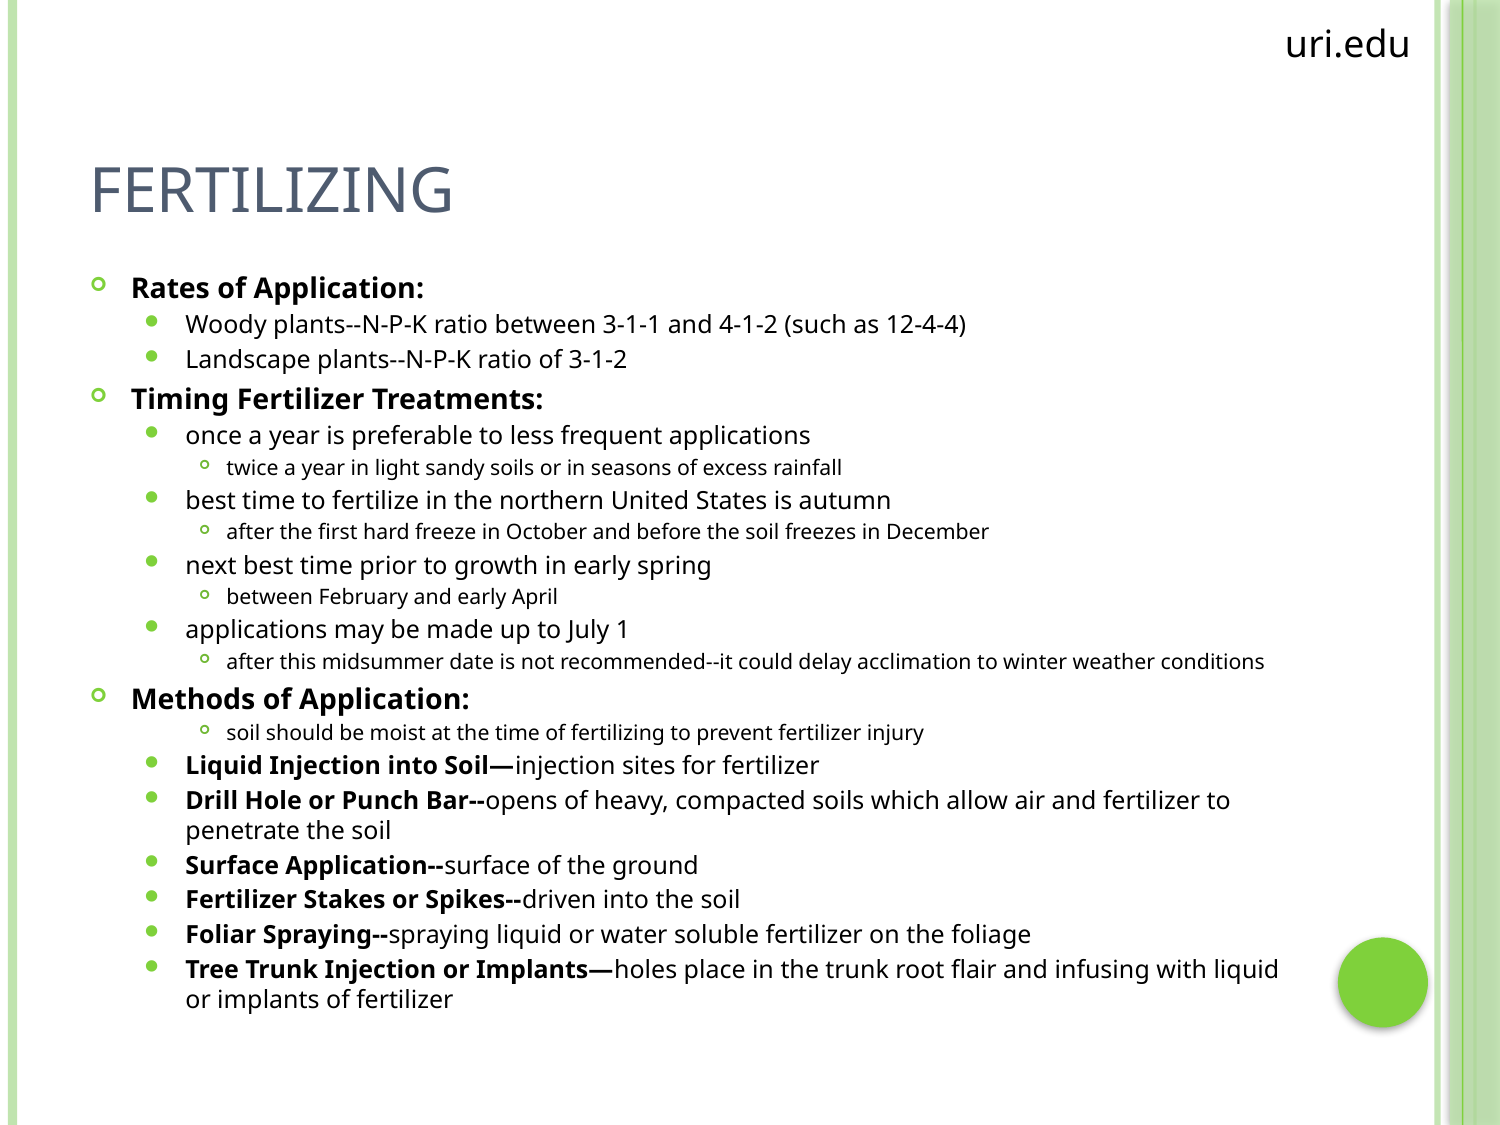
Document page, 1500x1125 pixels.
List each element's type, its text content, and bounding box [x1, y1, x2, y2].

list Rates of Application: Woody plants--N-P-K ratio between 3-1-1 and 4-1-2 (such as 12-4-4) Landscape plants--N-P-K ratio of 3-1-2 Timing Fertilizer Treatments: once a year is preferable to less frequent applications twice a year in light sandy soils or in seasons of excess rainfall best time to fertilize in the northern United States is autumn after the first hard freeze in October and before the soil freezes in December next best time prior to growth in early spring between February and early April applications may be made up to July 1 after this midsummer date is not recommended--it could delay acclimation to winter weather conditions Methods of Application: soil should be moist at the time of fertilizing to prevent fertilizer injury Liquid Injection into Soil—injection sites for fertilizer Drill Hole or Punch Bar--opens of heavy, compacted soils which allow air and fertilizer to penetrate the soil Surface Application--surface of the ground Fertilizer Stakes or Spikes--driven into the soil Foliar Spraying--spraying liquid or water soluble fertilizer on the foliage Tree Trunk Injection or Implants—holes place in the trunk root flair and infusing with liquid or implants of fertilizer [75, 262, 1300, 1062]
text_box uri.edu [1270, 12, 1426, 73]
title Fertilizing [75, 45, 1300, 233]
